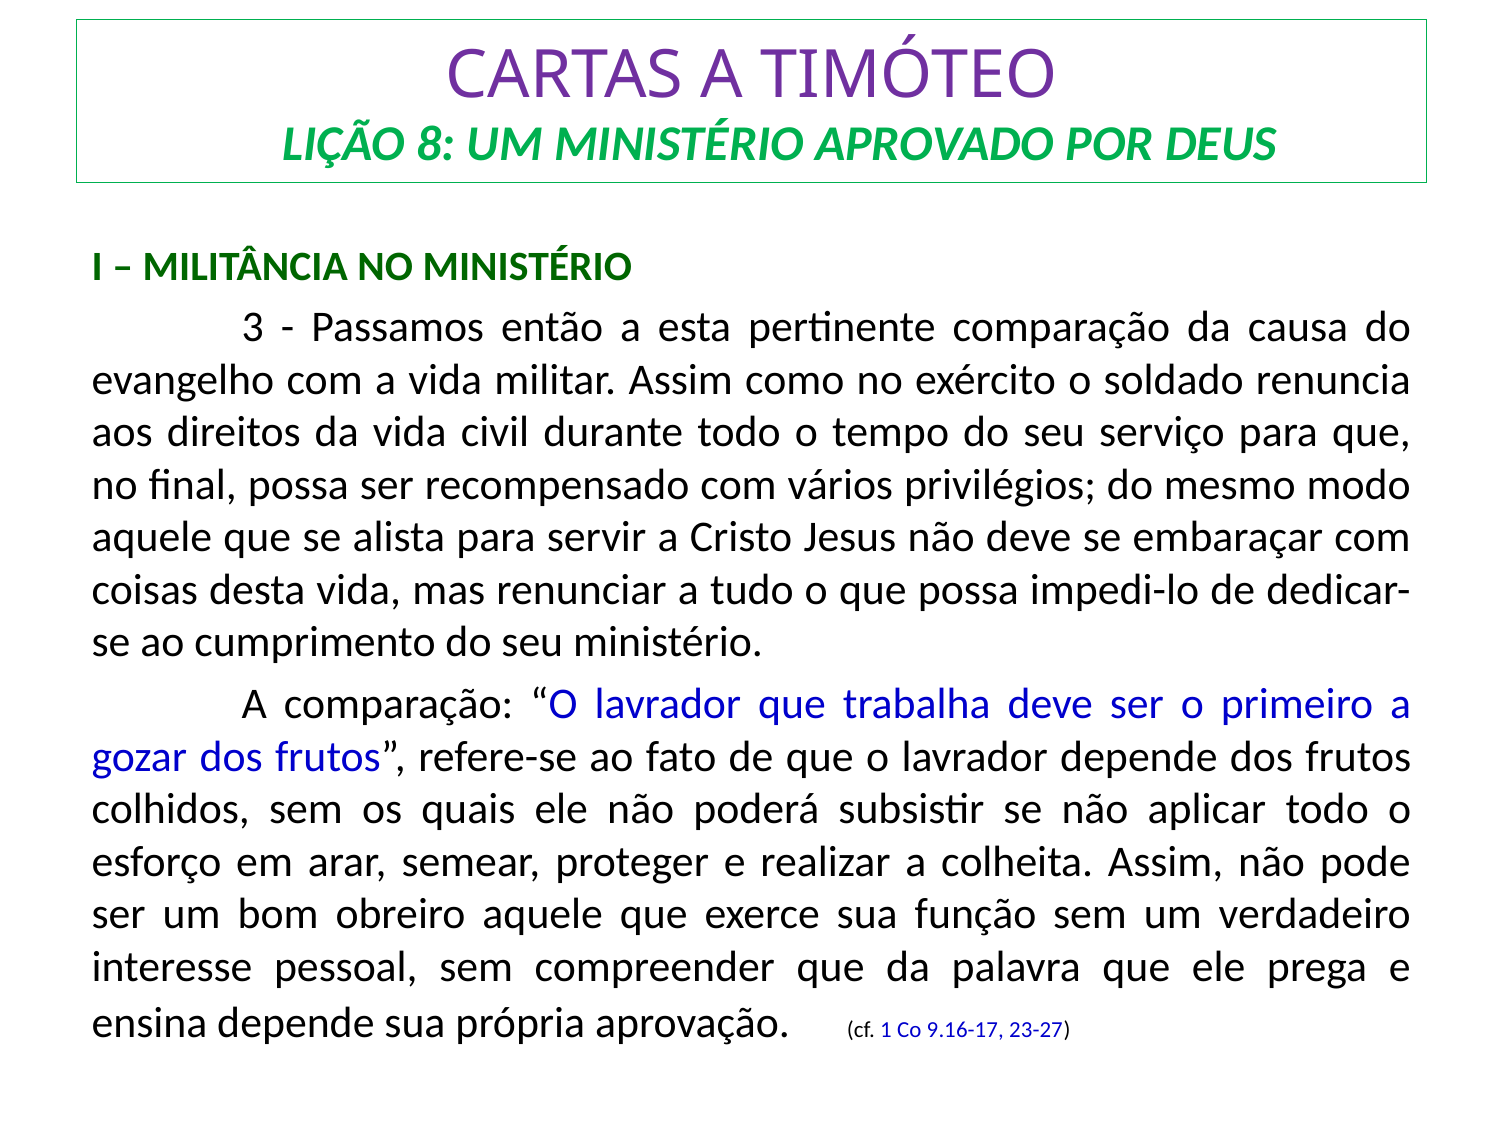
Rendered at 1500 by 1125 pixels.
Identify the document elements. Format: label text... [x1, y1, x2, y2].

list I – MILITÂNCIA NO MINISTÉRIO 3 - Passamos então a esta pertinente comparação da causa do evangelho com a vida militar. Assim como no exército o soldado renuncia aos direitos da vida civil durante todo o tempo do seu serviço para que, no final, possa ser recompensado com vários privilégios; do mesmo modo aquele que se alista para servir a Cristo Jesus não deve se embaraçar com coisas desta vida, mas renunciar a tudo o que possa impedi-lo de dedicar-se ao cumprimento do seu ministério. A comparação: “O lavrador que trabalha deve ser o primeiro a gozar dos frutos”, refere-se ao fato de que o lavrador depende dos frutos colhidos, sem os quais ele não poderá subsistir se não aplicar todo o esforço em arar, semear, proteger e realizar a colheita. Assim, não pode ser um bom obreiro aquele que exerce sua função sem um verdadeiro interesse pessoal, sem compreender que da palavra que ele prega e ensina depende sua própria aprovação. (cf. 1 Co 9.16-17, 23-27) [76, 231, 1427, 1059]
title CARTAS A TIMÓTEO LIÇÃO 8: UM MINISTÉRIO APROVADO POR DEUS [76, 19, 1427, 183]
